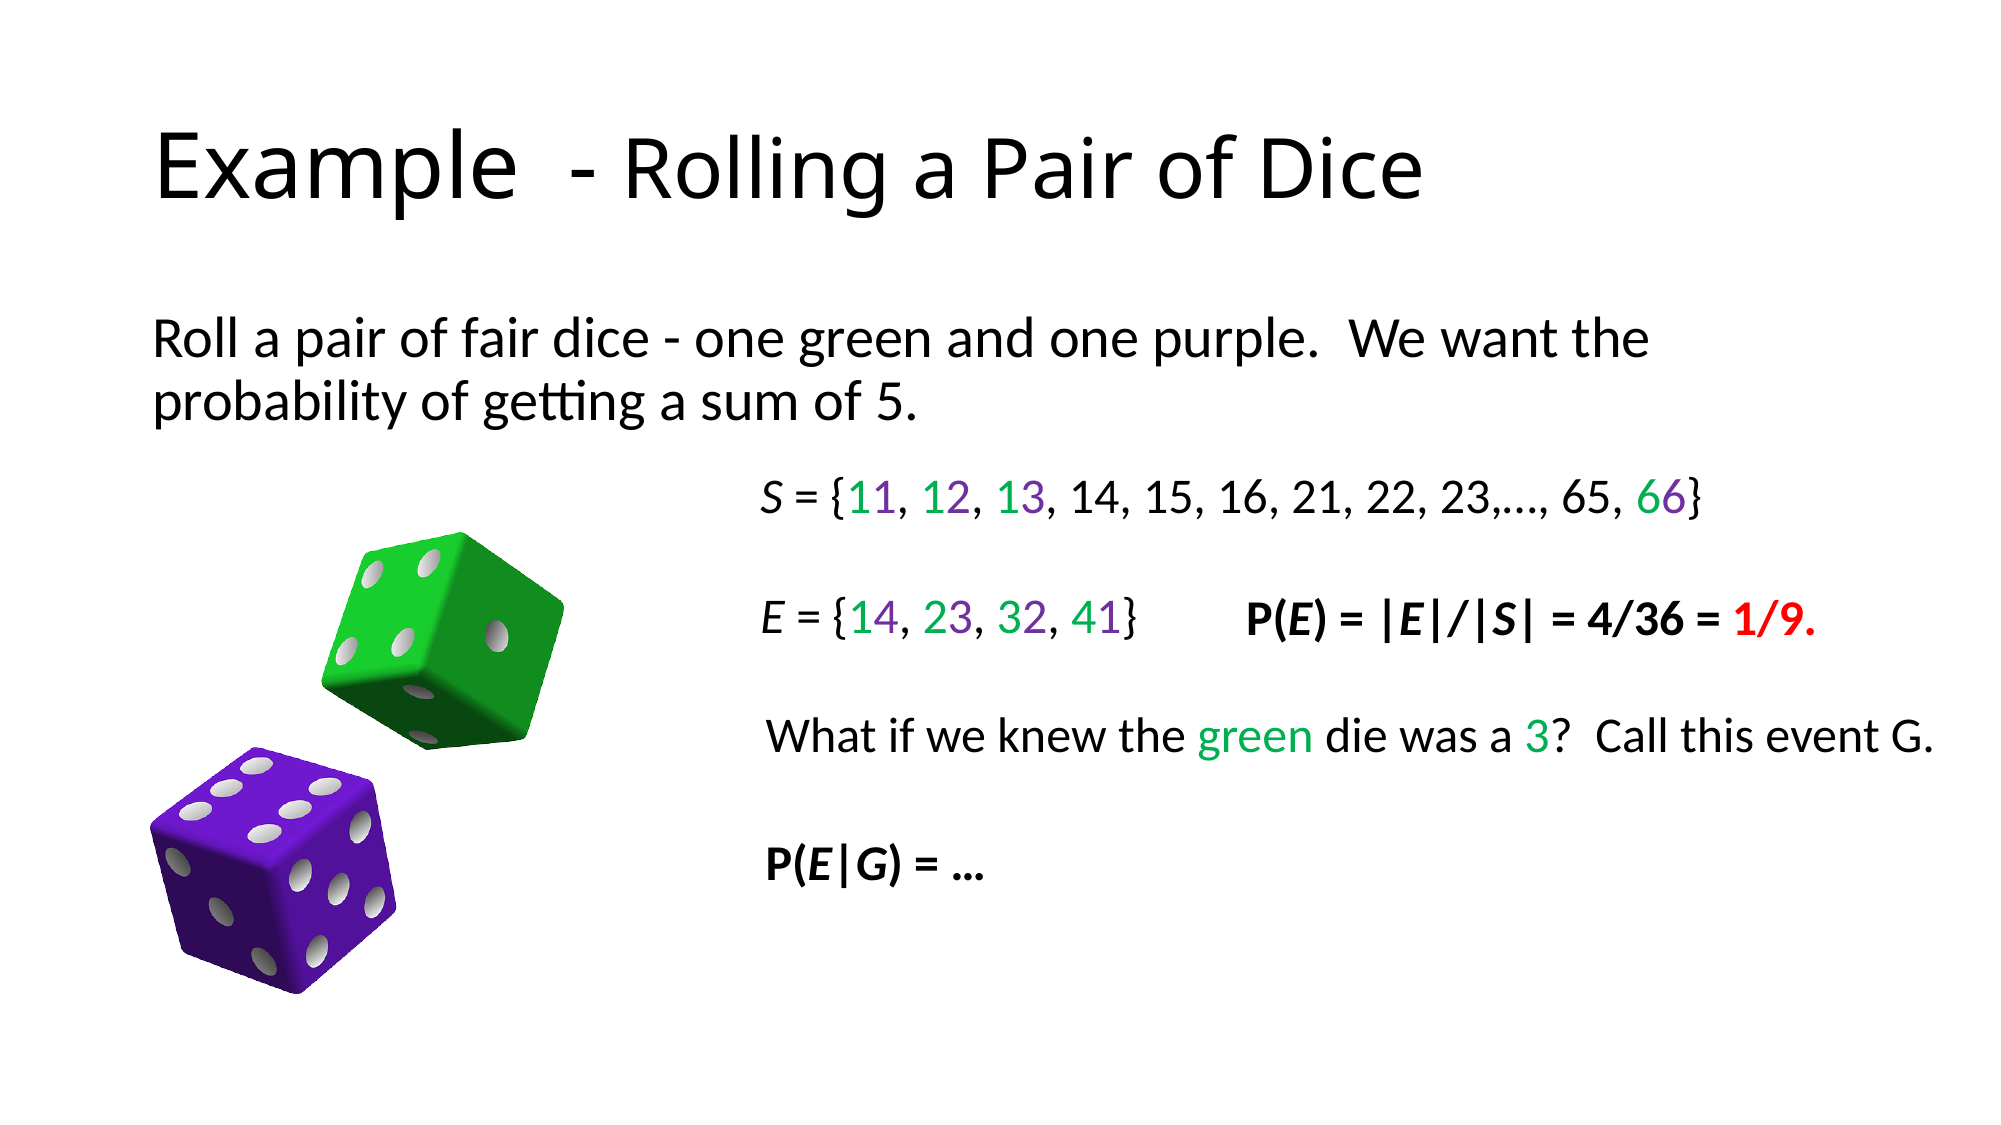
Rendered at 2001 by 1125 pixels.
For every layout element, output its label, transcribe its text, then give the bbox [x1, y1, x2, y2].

title Example - Rolling a Pair of Dice [137, 59, 1863, 278]
text_box S = {11, 12, 13, 14, 15, 16, 21, 22, 23,…, 65, 66} E = {14, 23, 32, 41} [745, 455, 1785, 651]
list Roll a pair of fair dice - one green and one purple. We want the probability of getting a sum of 5. [137, 299, 1863, 1014]
text_box P(E) = |E|/|S| = 4/36 = 1/9. [1230, 577, 1987, 653]
text_box What if we knew the green die was a 3? Call this event G. [750, 694, 2000, 950]
text_box P(E|G) = … [750, 823, 1507, 899]
picture [149, 532, 564, 994]
